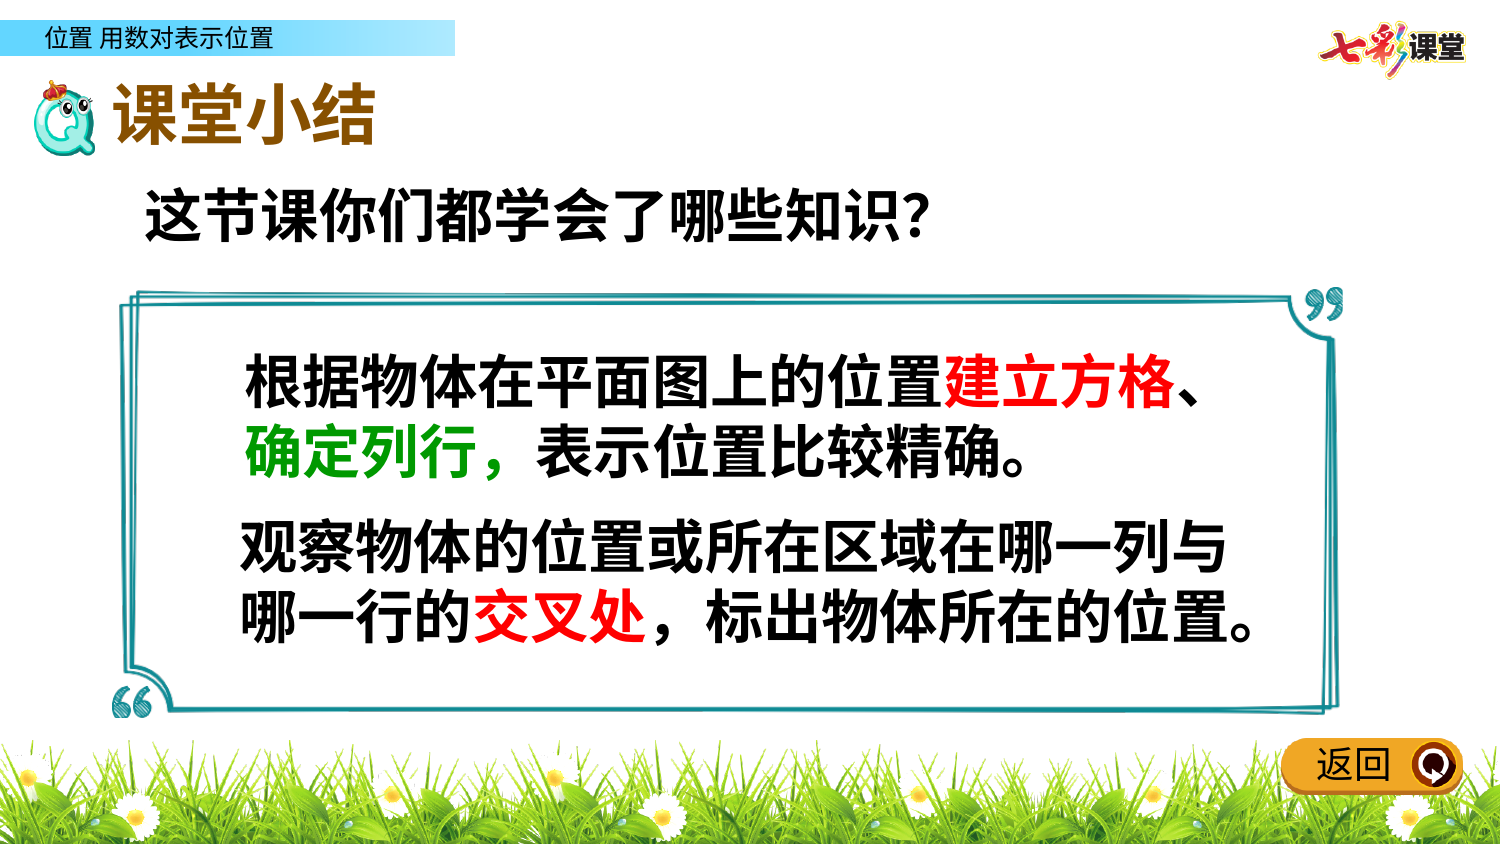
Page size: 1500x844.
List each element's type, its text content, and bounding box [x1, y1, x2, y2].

text_box 课堂小结 [100, 67, 404, 159]
picture [34, 80, 96, 156]
picture [1316, 20, 1468, 80]
text_box 这节课你们都学会了哪些知识？ [133, 173, 972, 255]
picture [0, 740, 1500, 844]
picture [111, 287, 1343, 718]
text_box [1281, 733, 1464, 795]
